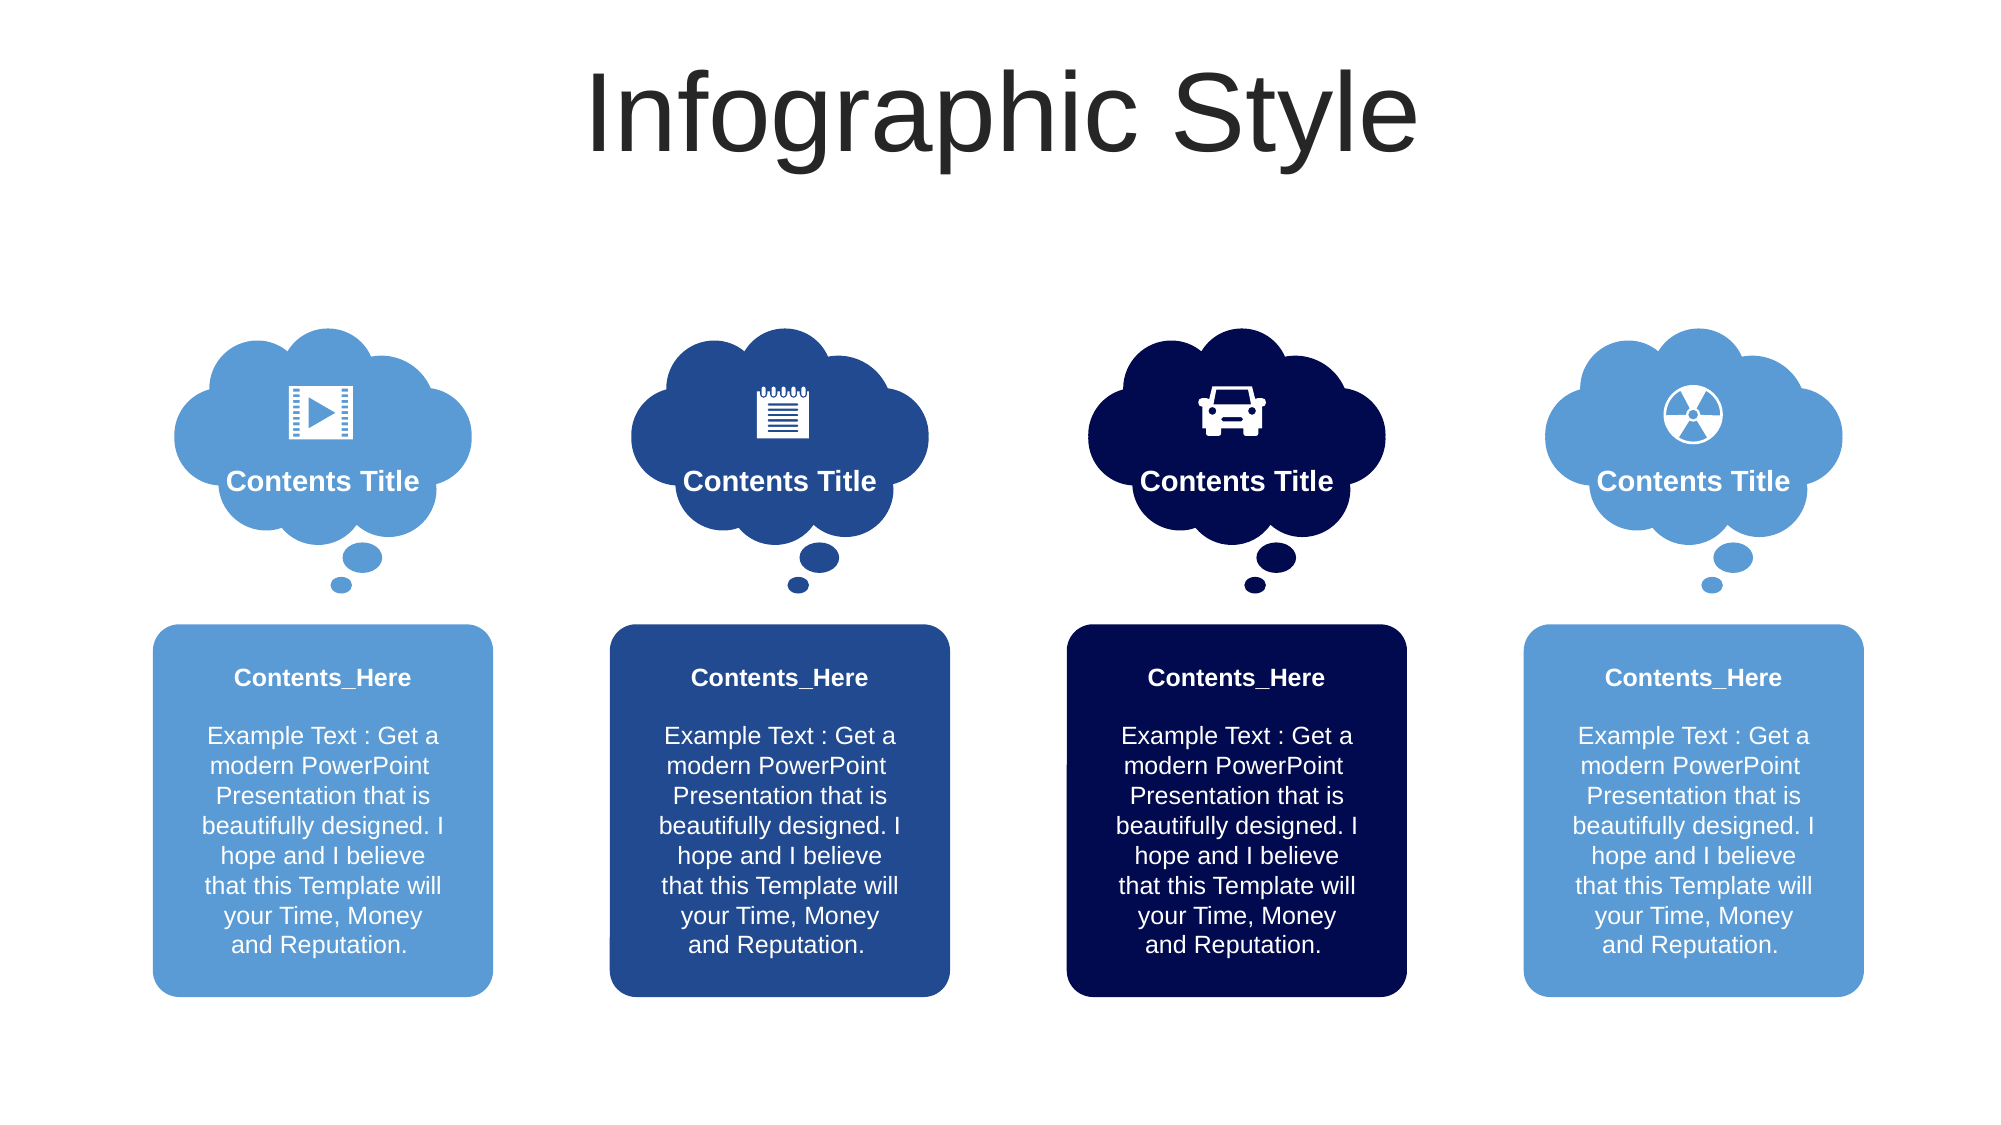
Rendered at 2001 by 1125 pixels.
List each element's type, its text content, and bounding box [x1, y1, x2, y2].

text_box [1065, 623, 1409, 999]
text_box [1545, 328, 1843, 594]
text_box [608, 623, 952, 999]
text_box [1522, 623, 1865, 999]
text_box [186, 654, 460, 970]
list Infographic Style [53, 55, 1952, 175]
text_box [642, 654, 917, 970]
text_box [174, 328, 472, 594]
text_box [151, 623, 495, 999]
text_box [1088, 328, 1386, 594]
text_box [631, 328, 929, 594]
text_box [1556, 654, 1831, 970]
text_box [1099, 654, 1374, 970]
